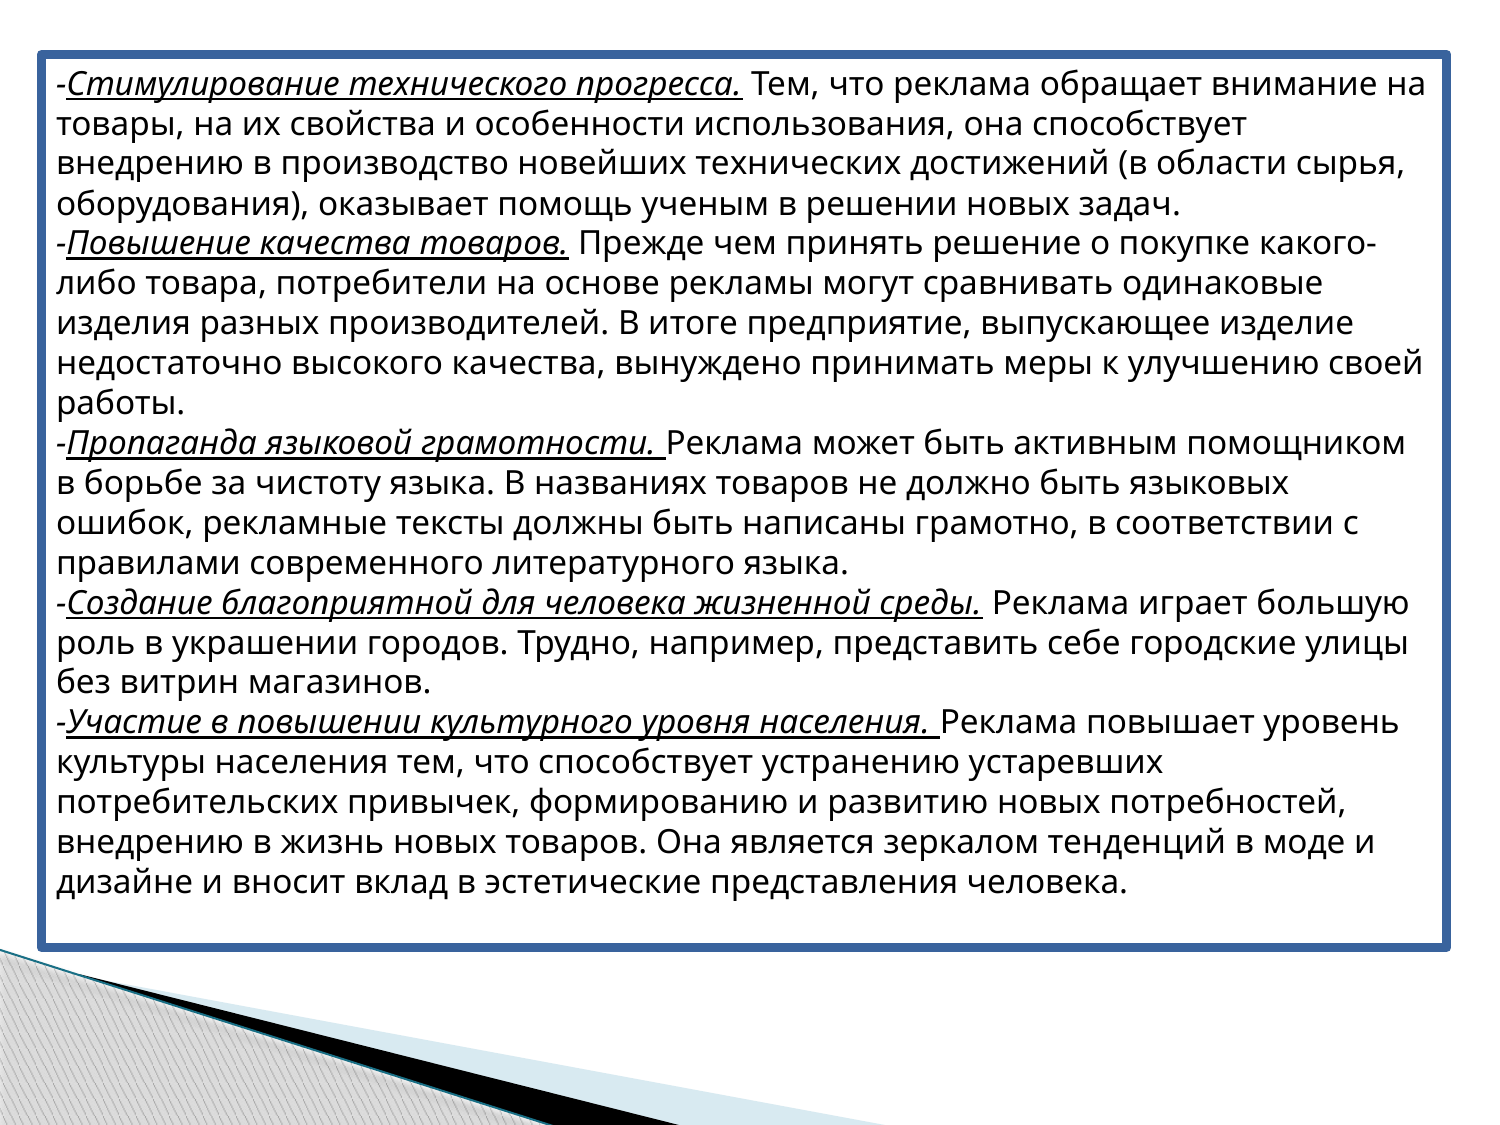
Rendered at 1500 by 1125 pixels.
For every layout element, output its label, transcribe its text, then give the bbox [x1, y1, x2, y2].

text_box -Стимулирование технического прогресса. Тем, что реклама обращает внимание на товары, на их свойства и особенности использования, она способствует внедрению в производство новейших технических достижений (в области сырья, оборудования), оказывает помощь ученым в решении новых задач. -Повышение качества товаров. Прежде чем принять решение о покупке какого-либо товара, потребители на основе рекламы могут сравнивать одинаковые изделия разных производителей. В итоге предприятие, выпускающее изделие недостаточно высокого качества, вынуждено принимать меры к улучшению своей работы. -Пропаганда языковой грамотности. Реклама может быть активным помощником в борьбе за чистоту языка. В названиях товаров не должно быть языковых ошибок, рекламные тексты должны быть написаны грамотно, в соответствии с правилами современного литературного языка. -Создание благоприятной для человека жизненной среды. Реклама играет большую роль в украшении городов. Трудно, например, представить себе городские улицы без витрин магазинов. -Участие в повышении культурного уровня населения. Реклама повышает уровень культуры населения тем, что способствует устранению устаревших потребительских привычек, формированию и развитию новых потребностей, внедрению в жизнь новых товаров. Она является зеркалом тенденций в моде и дизайне и вносит вклад в эстетические представления человека. [37, 50, 1451, 952]
